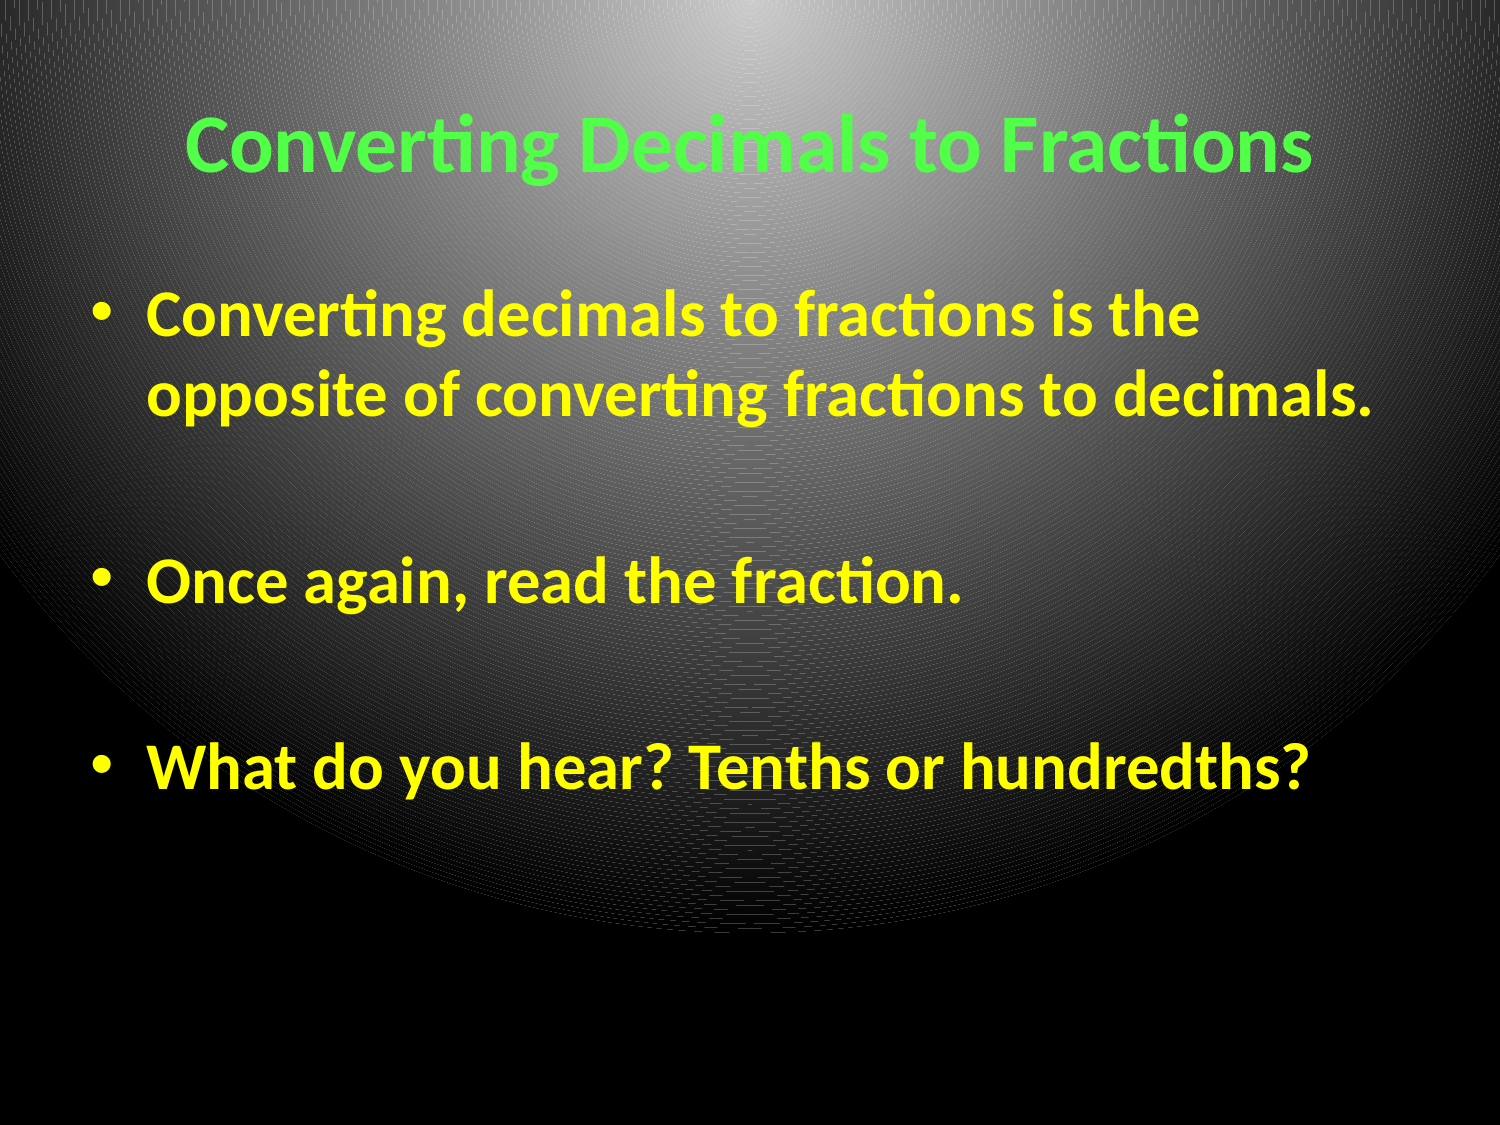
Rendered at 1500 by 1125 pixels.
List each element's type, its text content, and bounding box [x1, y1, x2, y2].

list Converting decimals to fractions is the opposite of converting fractions to decimals. Once again, read the fraction. What do you hear? Tenths or hundredths? [75, 262, 1425, 1005]
title Converting Decimals to Fractions [75, 45, 1425, 233]
